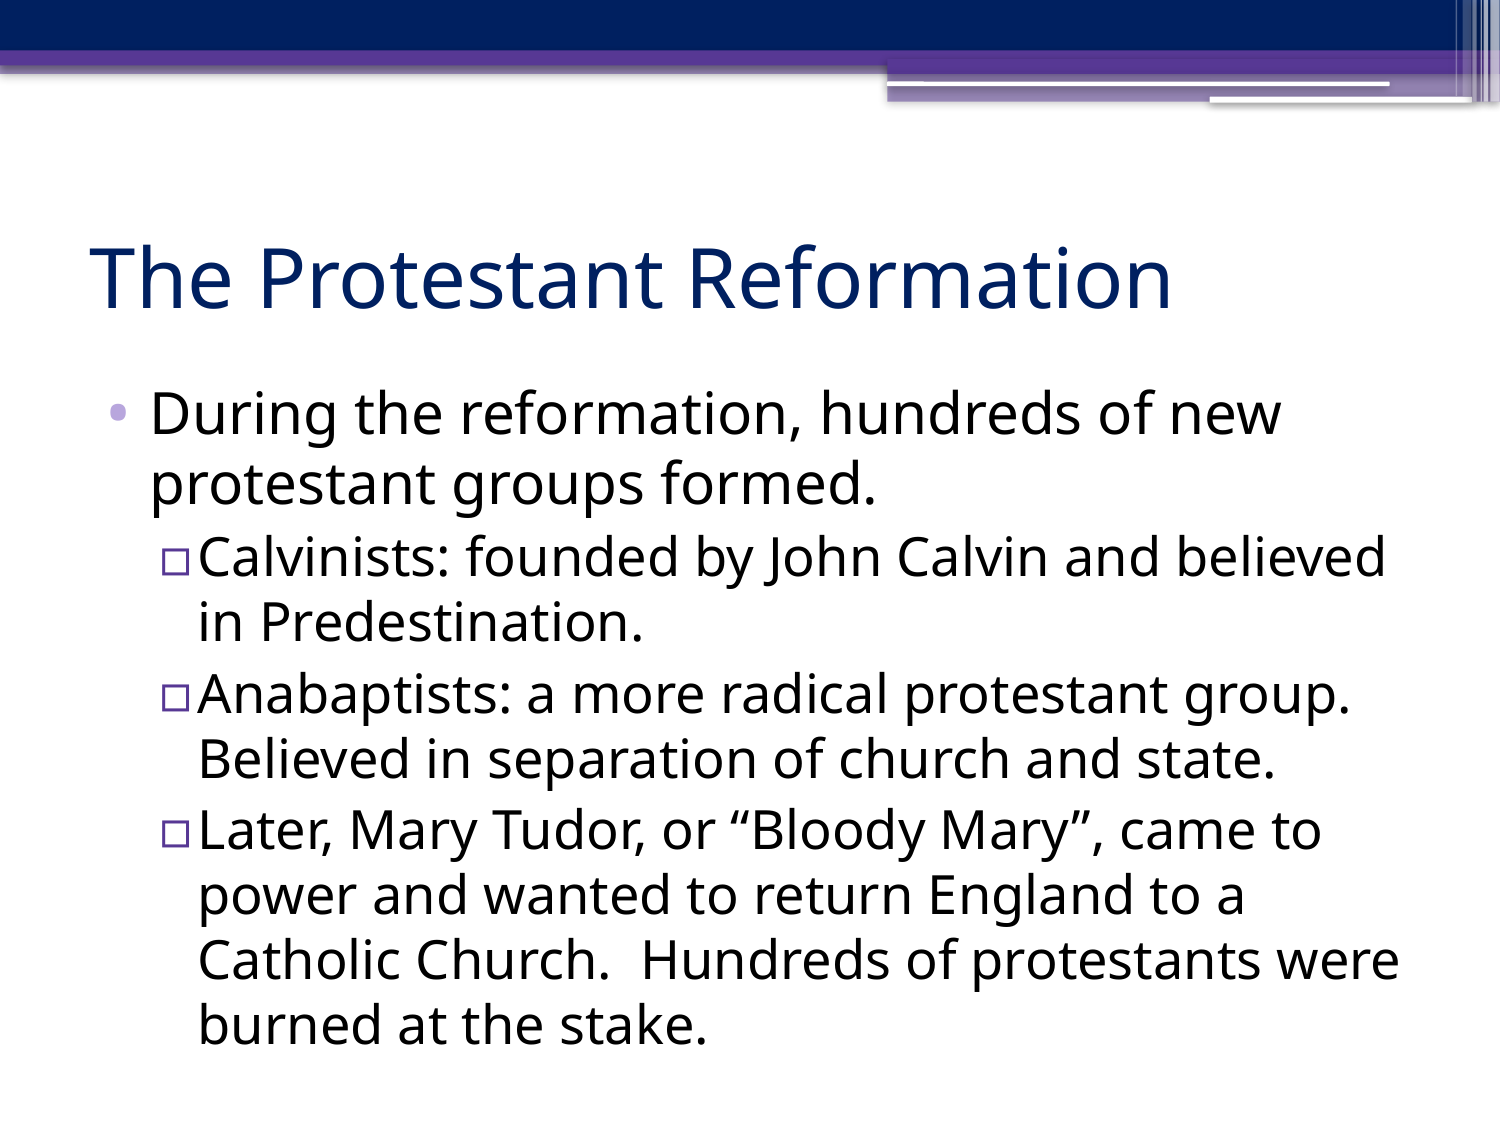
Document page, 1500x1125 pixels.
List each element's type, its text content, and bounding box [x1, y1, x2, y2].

title The Protestant Reformation [75, 187, 1425, 363]
list During the reformation, hundreds of new protestant groups formed. Calvinists: founded by John Calvin and believed in Predestination. Anabaptists: a more radical protestant group. Believed in separation of church and state. Later, Mary Tudor, or “Bloody Mary”, came to power and wanted to return England to a Catholic Church. Hundreds of protestants were burned at the stake. [75, 368, 1425, 1079]
